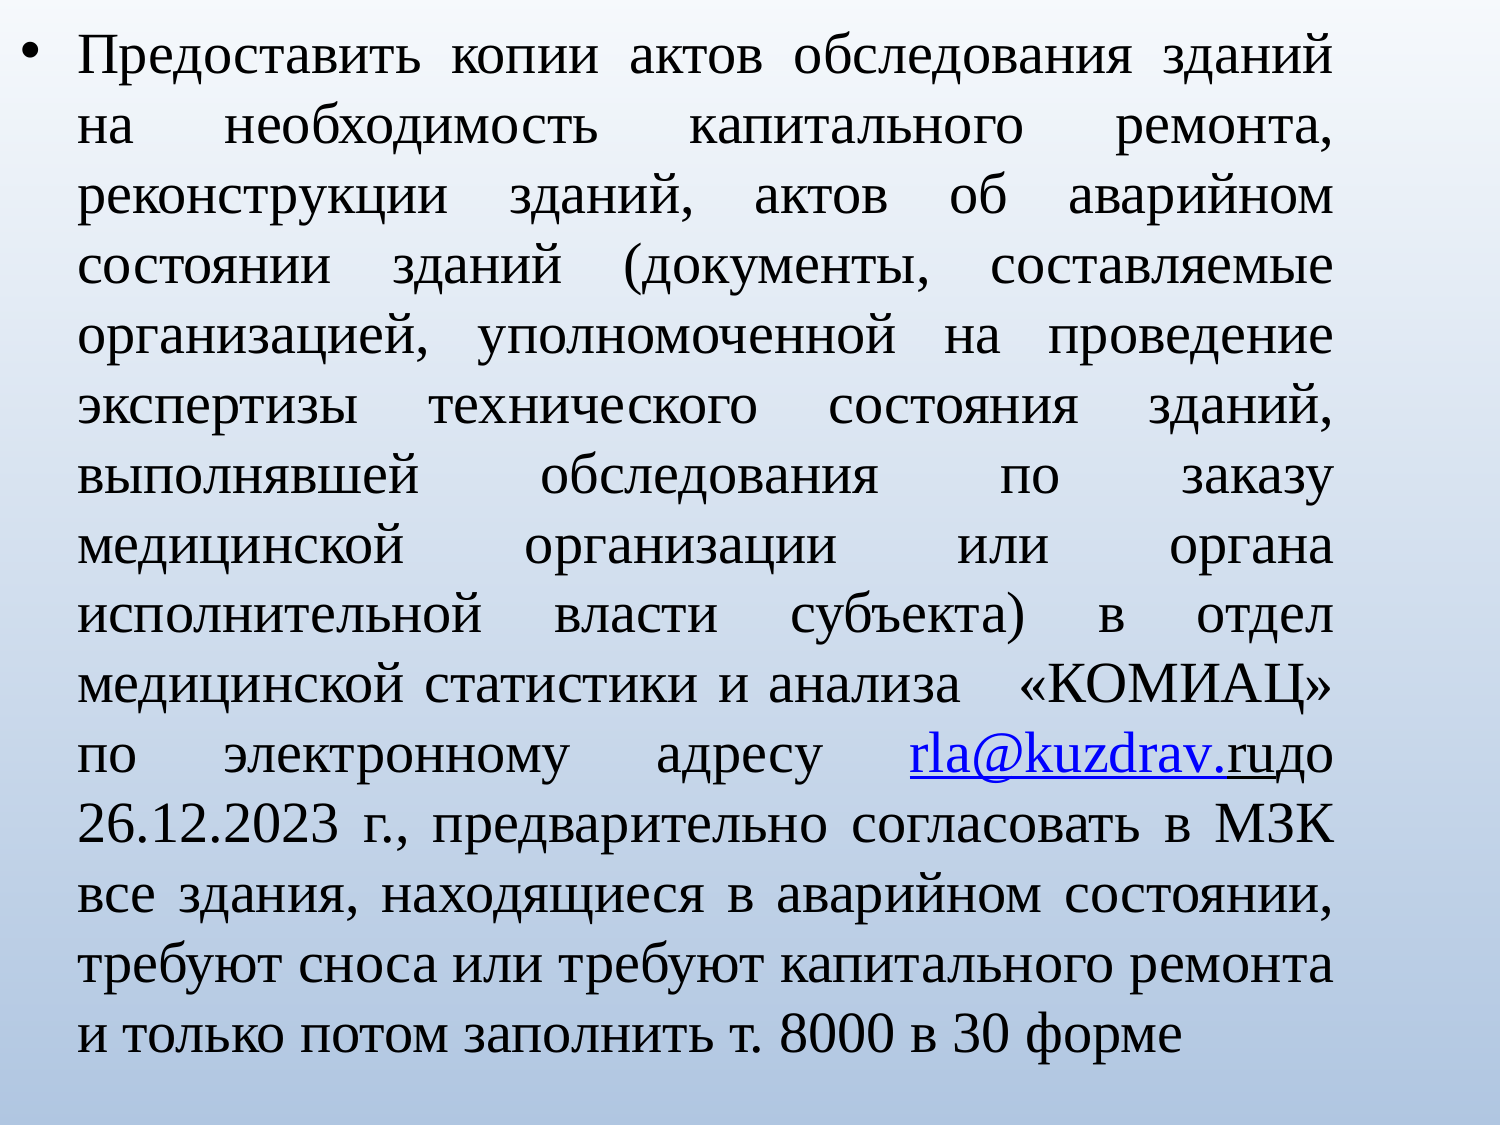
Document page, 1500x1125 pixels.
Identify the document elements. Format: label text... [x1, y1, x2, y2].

list Предоставить копии актов обследования зданий на необходимость капитального ремонта, реконструкции зданий, актов об аварийном состоянии зданий (документы, составляемые организацией, уполномоченной на проведение экспертизы технического состояния зданий, выполнявшей обследования по заказу медицинской организации или органа исполнительной власти субъекта) в отдел медицинской статистики и анализа «КОМИАЦ» по электронному адресу rla@kuzdrav.ruдо 26.12.2023 г., предварительно согласовать в МЗК все здания, находящиеся в аварийном состоянии, требуют сноса или требуют капитального ремонта и только потом заполнить т. 8000 в 30 форме [5, 7, 1351, 1006]
